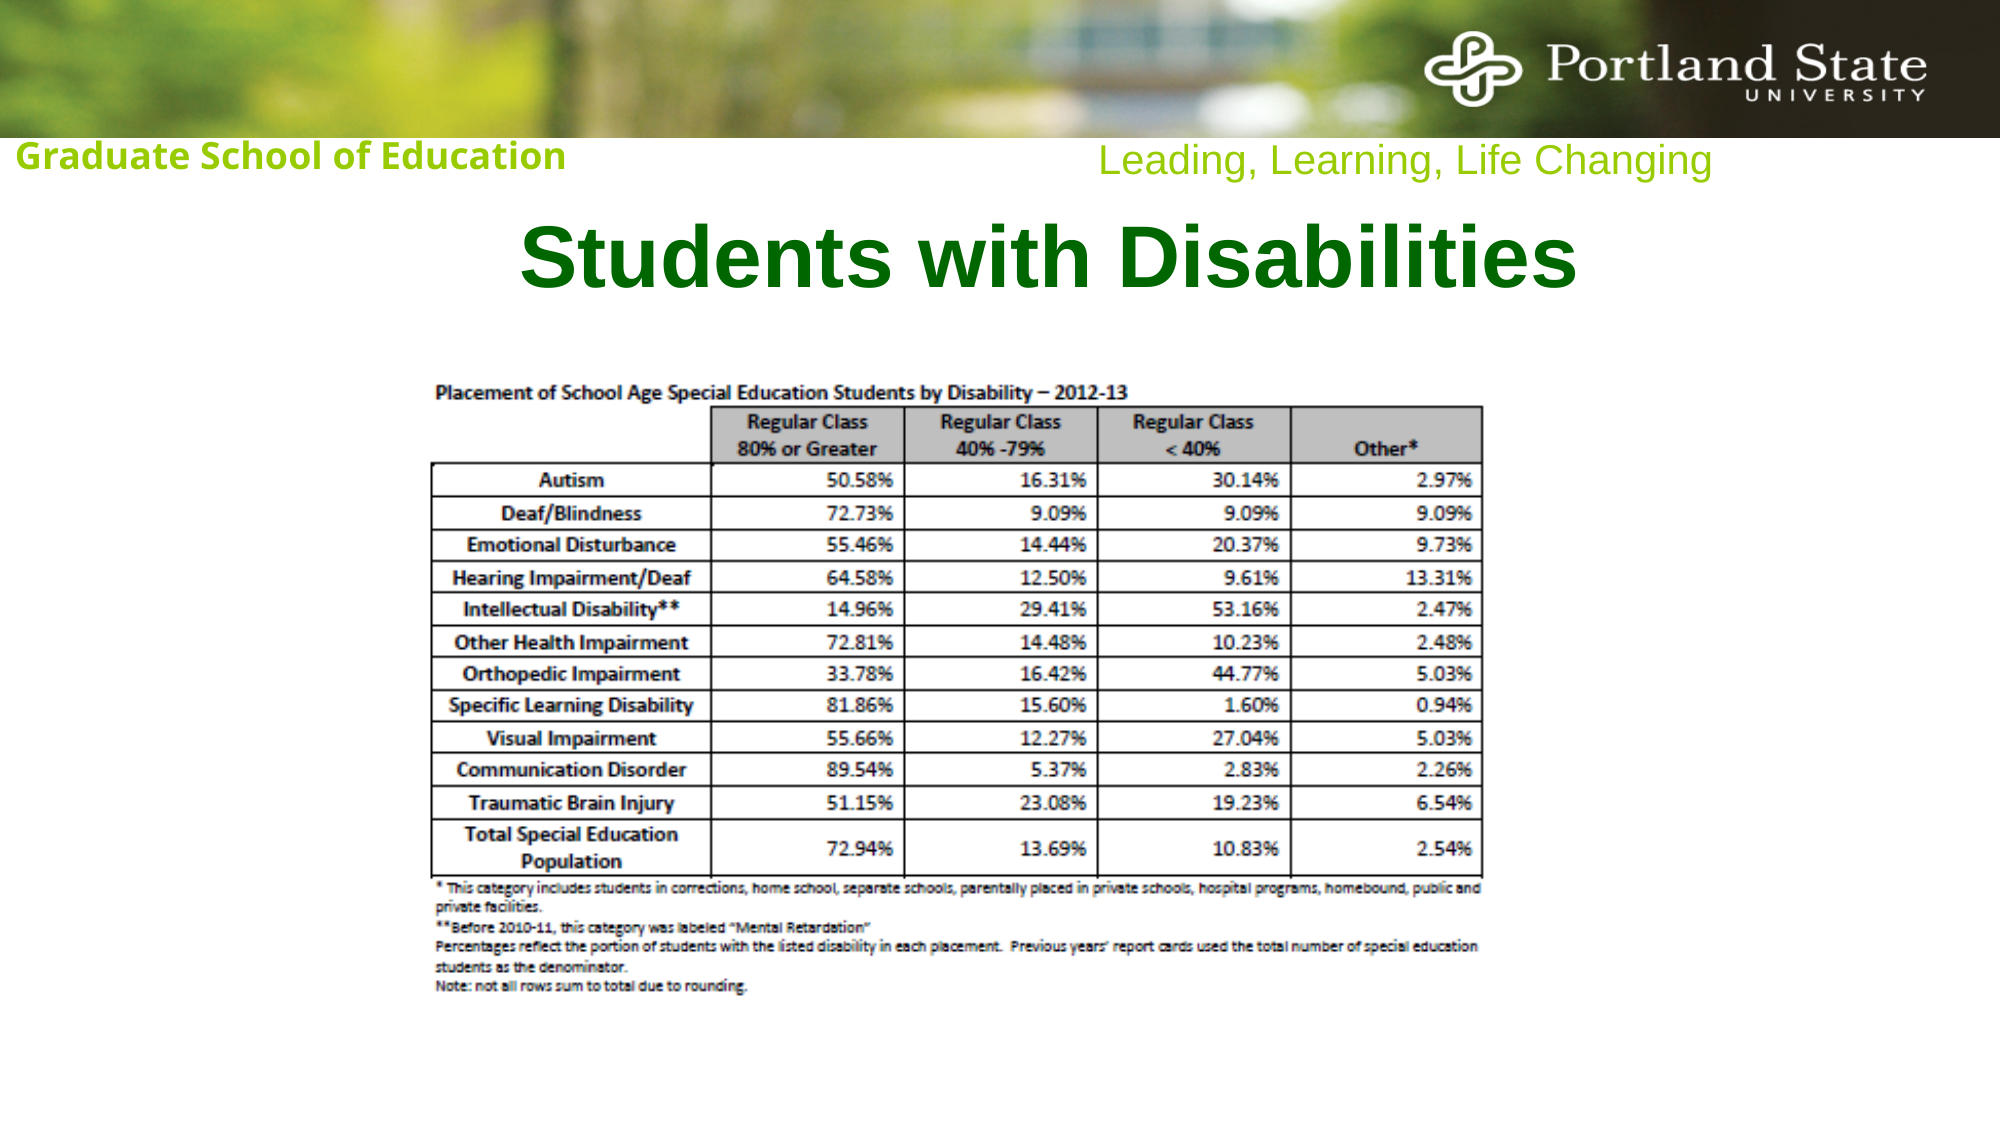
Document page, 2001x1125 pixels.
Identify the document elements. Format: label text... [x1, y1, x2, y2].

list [429, 373, 1495, 999]
title Students with Disabilities [99, 203, 2000, 314]
